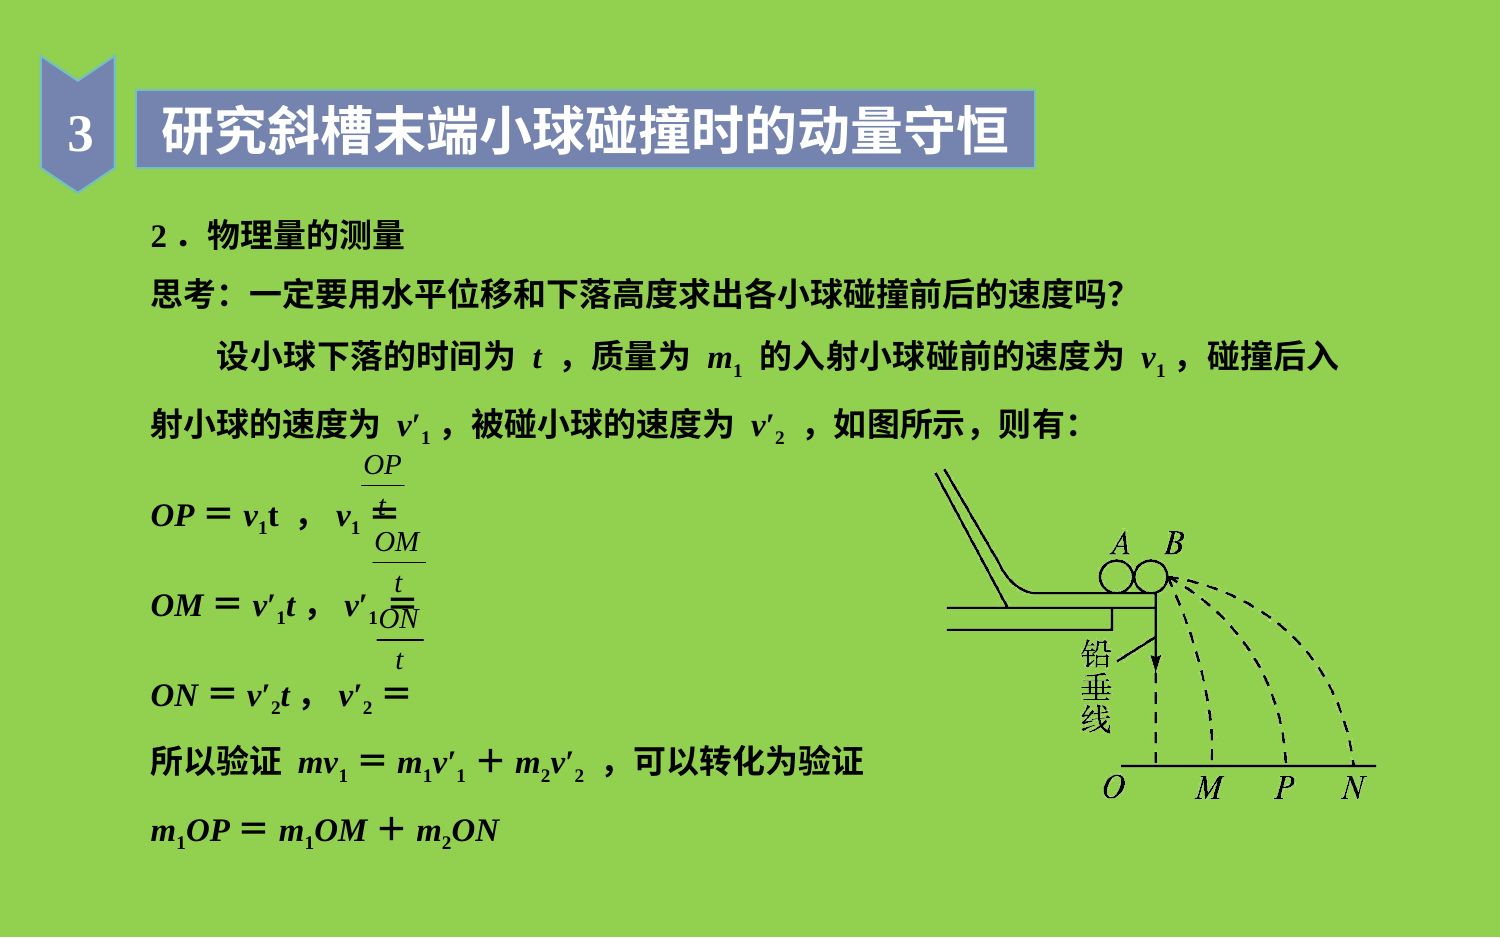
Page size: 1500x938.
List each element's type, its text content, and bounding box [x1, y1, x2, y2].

picture [930, 468, 1379, 800]
text_box 研究斜槽末端小球碰撞时的动量守恒 [135, 90, 1036, 169]
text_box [371, 599, 430, 678]
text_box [356, 445, 412, 524]
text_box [367, 522, 434, 601]
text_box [40, 55, 115, 194]
text_box 2．物理量的测量 思考：一定要用水平位移和下落高度求出各小球碰撞前后的速度吗？ 设小球下落的时间为 t ，质量为 m1 的入射小球碰前的速度为 v1，碰撞后入射小球的速度为 v′1，被碰小球的速度为 v′2 ，如图所示，则有： OP＝v1t ，v1＝ OM＝v′1t，v′1＝ ON＝v′2t，v′2＝ 所以验证 mv1＝m1v′1＋m2v′2 ，可以转化为验证 m1OP＝m1OM＋m2ON [135, 187, 1355, 807]
